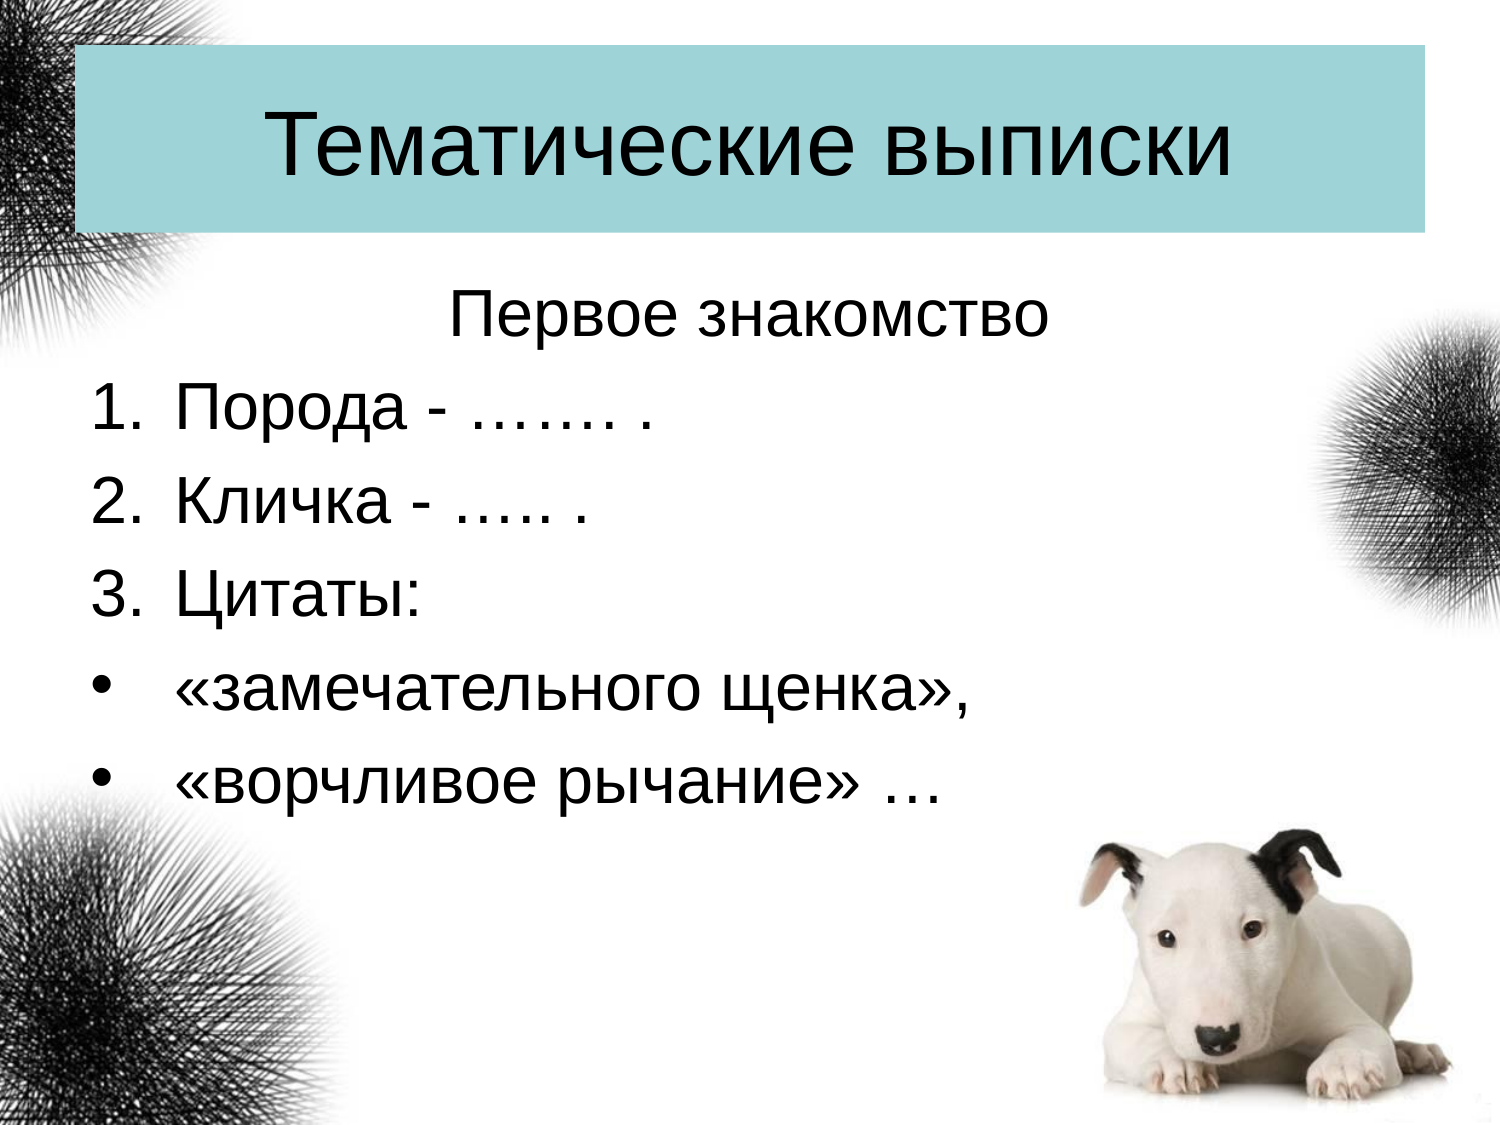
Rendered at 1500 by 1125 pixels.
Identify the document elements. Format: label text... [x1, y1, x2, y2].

list Первое знакомство Порода - ……. . Кличка - ….. . Цитаты: «замечательного щенка», «ворчливое рычание» … [75, 262, 1425, 1005]
title Тематические выписки [75, 45, 1425, 233]
picture [0, 0, 1500, 1125]
